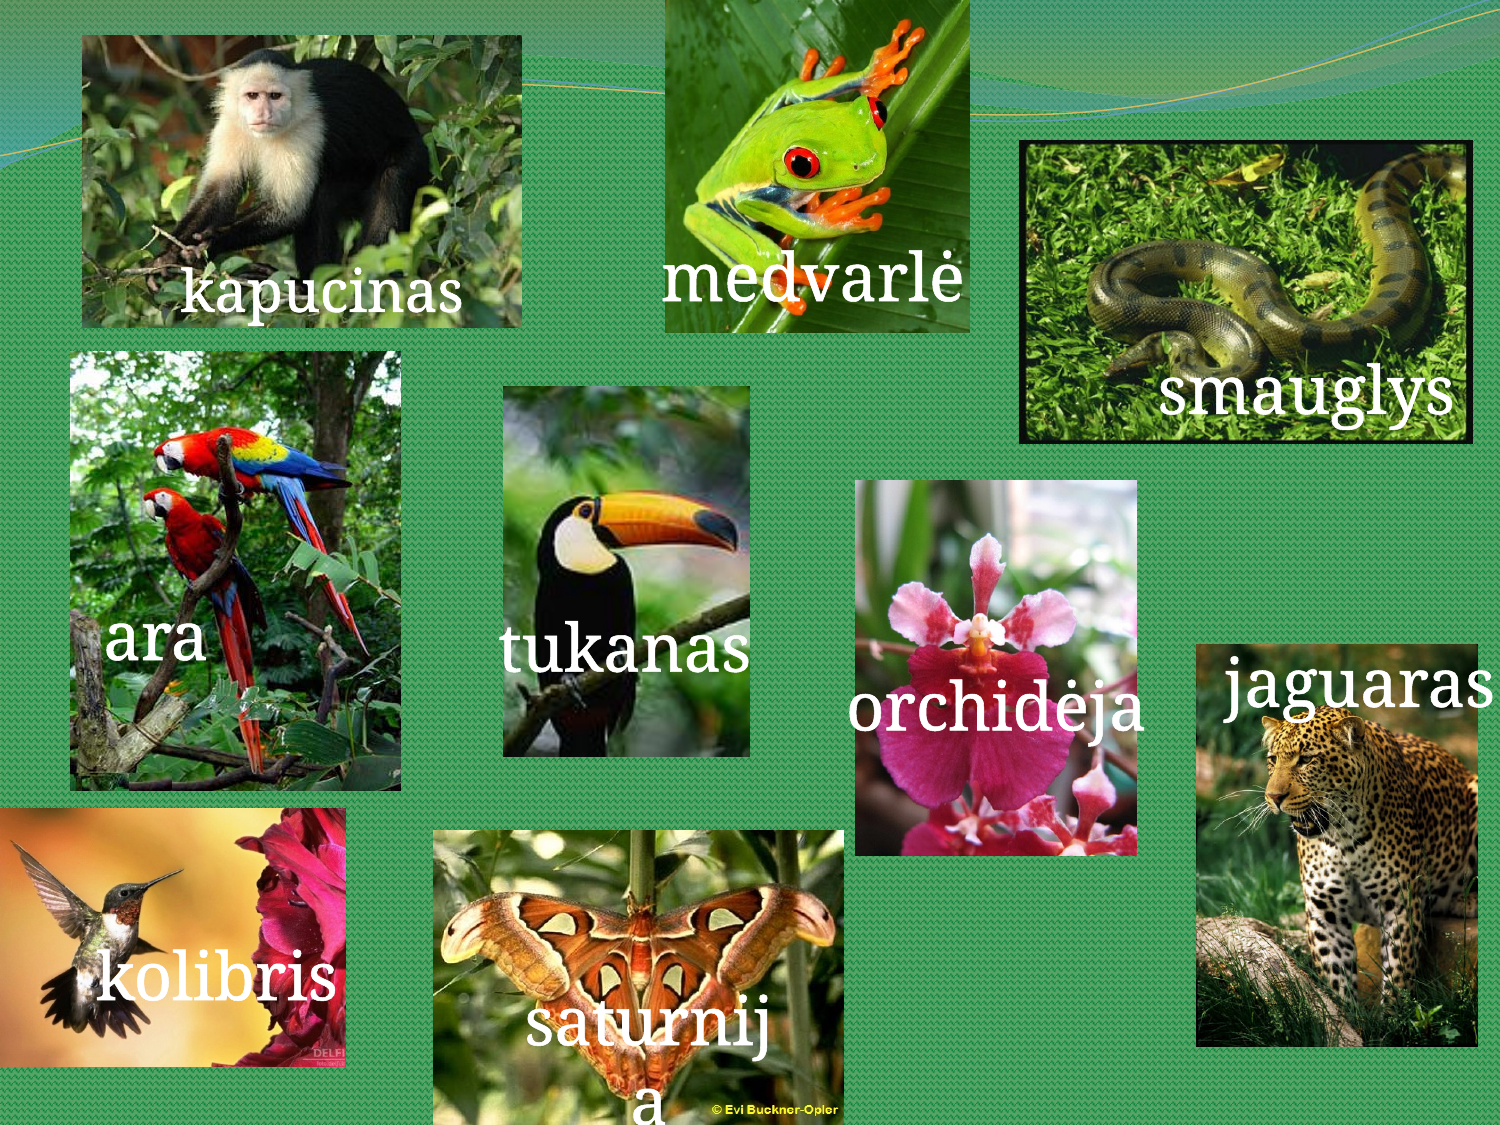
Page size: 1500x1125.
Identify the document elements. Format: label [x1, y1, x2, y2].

text_box [81, 34, 563, 333]
text_box [655, 0, 970, 333]
text_box [70, 351, 401, 791]
text_box [1196, 632, 1500, 1047]
text_box [491, 386, 758, 758]
text_box [0, 808, 346, 1067]
text_box [843, 480, 1150, 856]
text_box [1019, 140, 1474, 444]
text_box [433, 830, 844, 1125]
